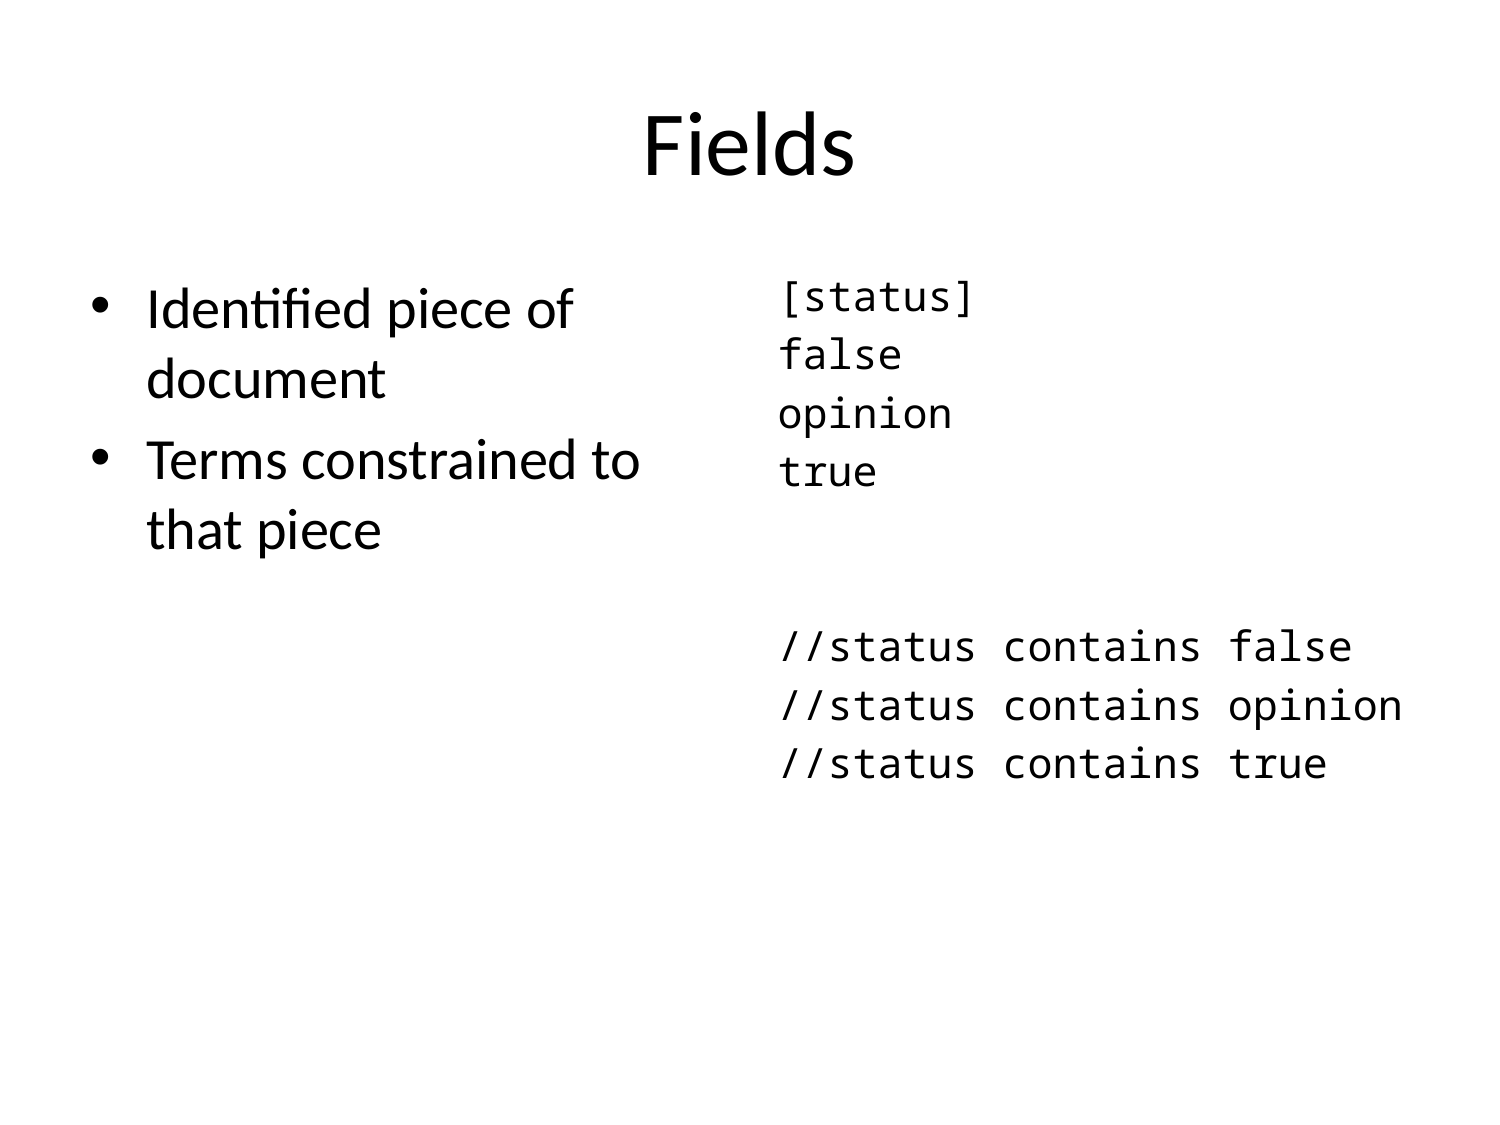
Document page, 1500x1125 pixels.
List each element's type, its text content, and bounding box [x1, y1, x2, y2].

title Fields [75, 45, 1425, 233]
list Identified piece of document Terms constrained to that piece [75, 262, 738, 1005]
list [status] false opinion true //status contains false //status contains opinion //status contains true [762, 262, 1425, 1005]
